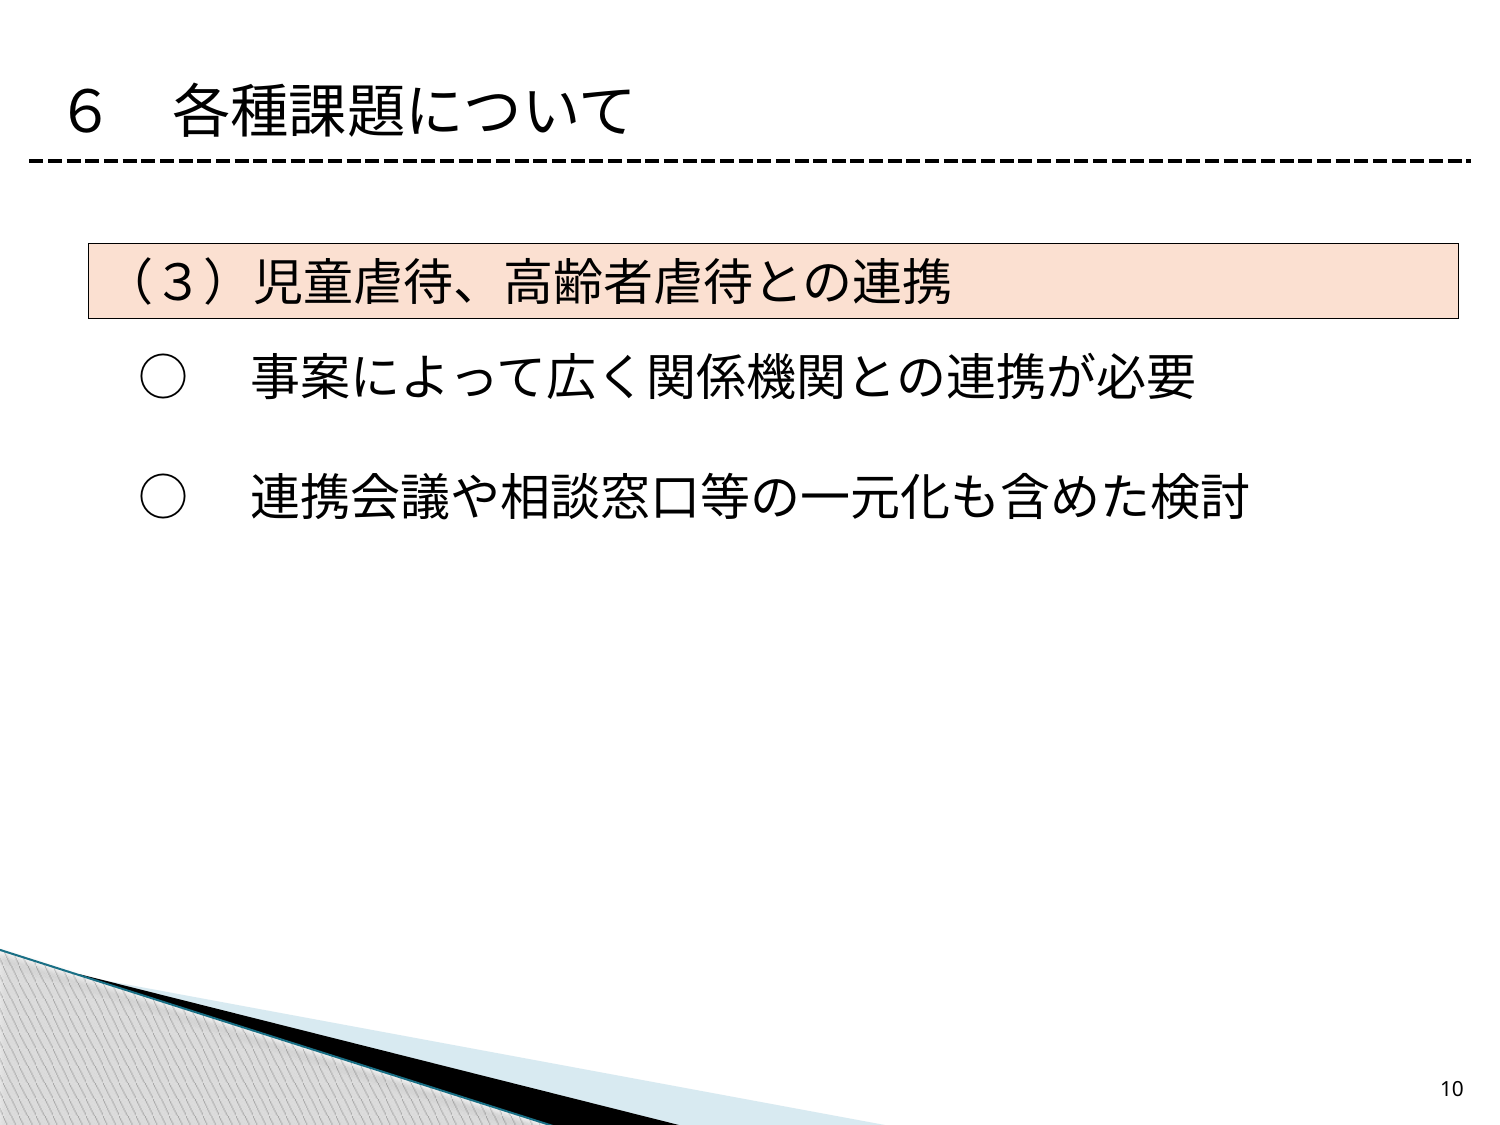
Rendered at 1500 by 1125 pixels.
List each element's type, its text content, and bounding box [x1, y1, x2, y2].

slide_number 10 [1418, 1051, 1479, 1112]
text_box （３）児童虐待、高齢者虐待との連携 [88, 243, 1459, 319]
text_box ○ 事案によって広く関係機関との連携が必要 ○ 連携会議や相談窓口等の一元化も含めた検討 [123, 338, 1459, 533]
text_box ６ 各種課題について [41, 66, 1400, 152]
